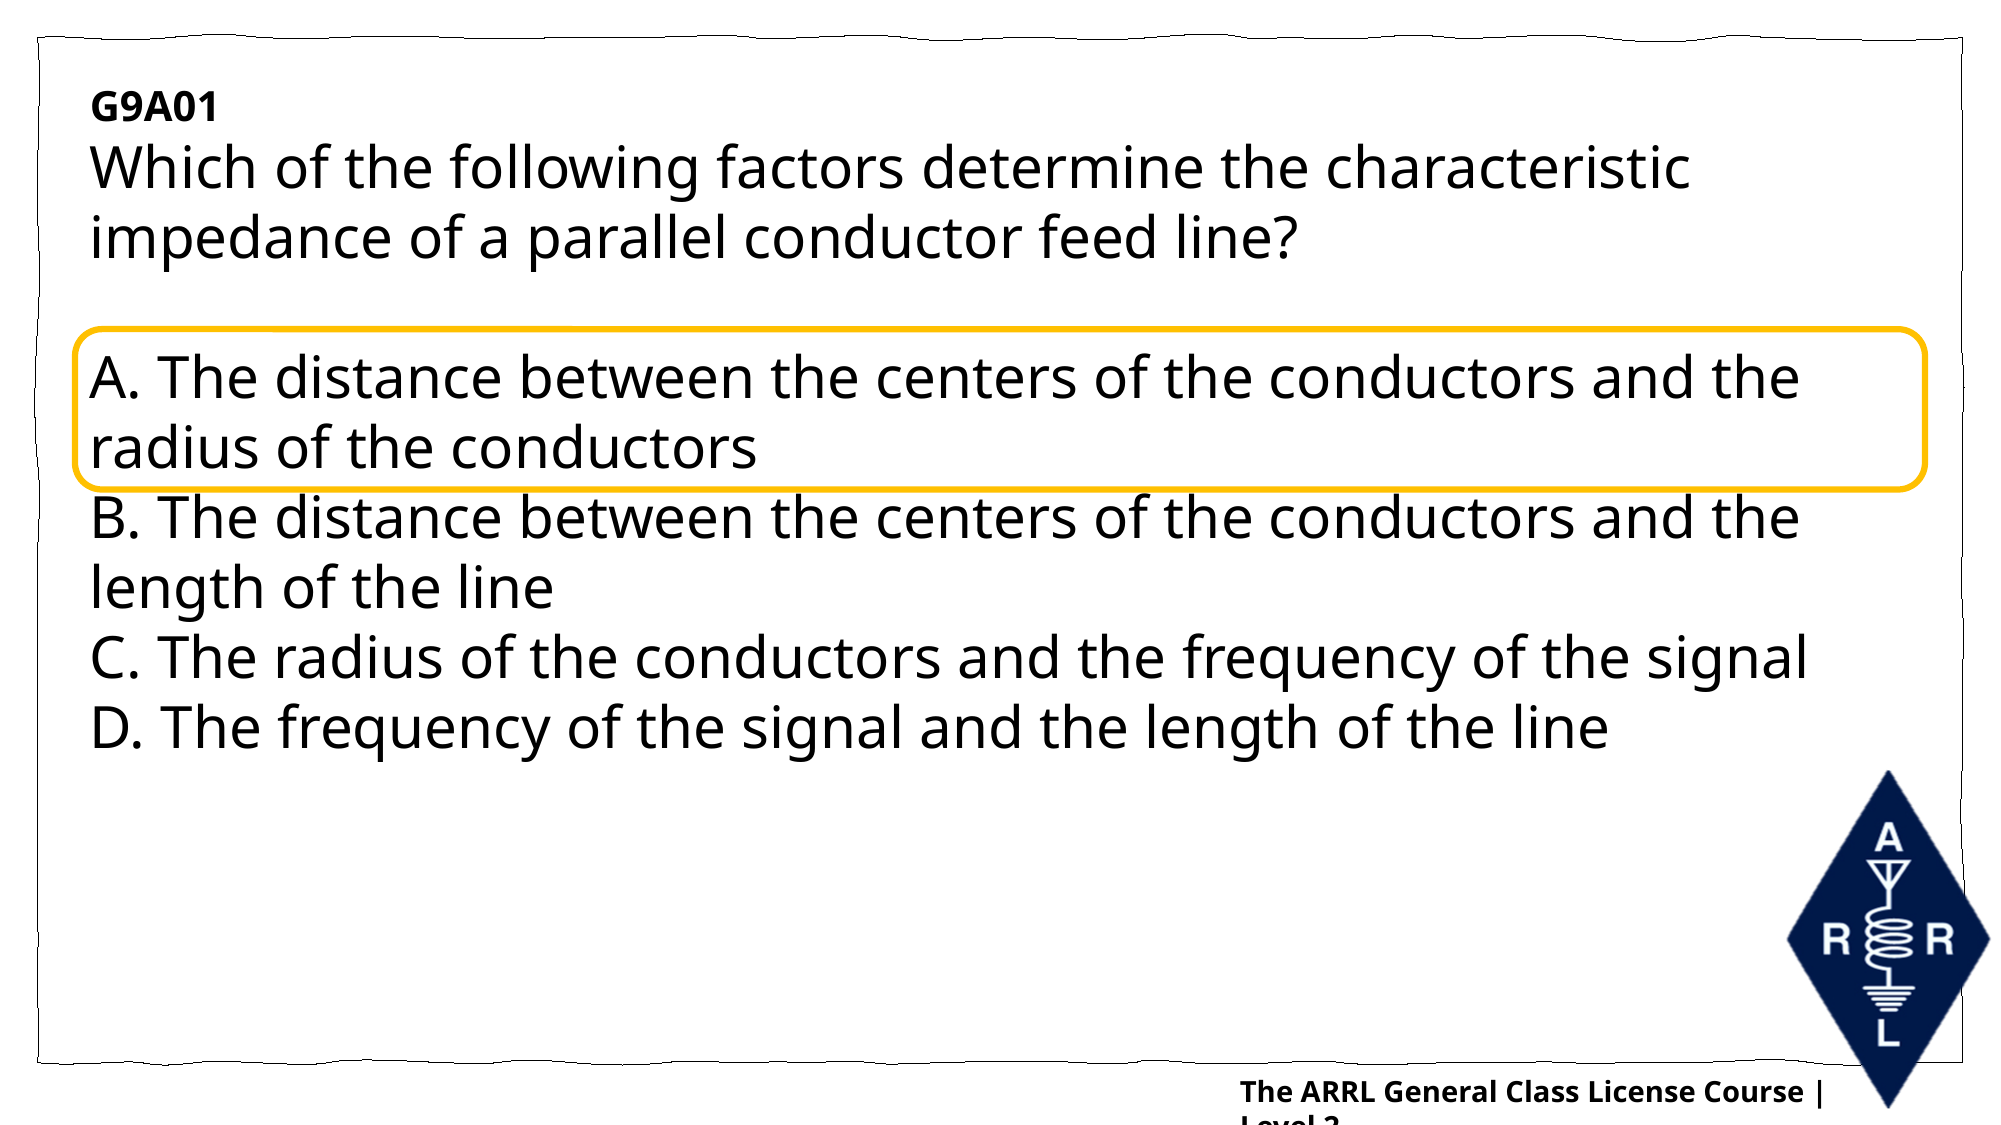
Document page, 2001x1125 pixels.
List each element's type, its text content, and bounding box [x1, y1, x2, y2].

picture [1773, 752, 1999, 1125]
text_box [73, 328, 1927, 491]
text_box G9A01 Which of the following factors determine the characteristic impedance of a parallel conductor feed line? A. The distance between the centers of the conductors and the radius of the conductors B. The distance between the centers of the conductors and the length of the line C. The radius of the conductors and the frequency of the signal D. The frequency of the signal and the length of the line [75, 72, 1850, 345]
text_box G9A01 Which of the following factors determine the characteristic impedance of a parallel conductor feed line? A. The distance between the centers of the conductors and the radius of the conductors B. The distance between the centers of the conductors and the length of the line C. The radius of the conductors and the frequency of the signal D. The frequency of the signal and the length of the line [75, 474, 1850, 768]
